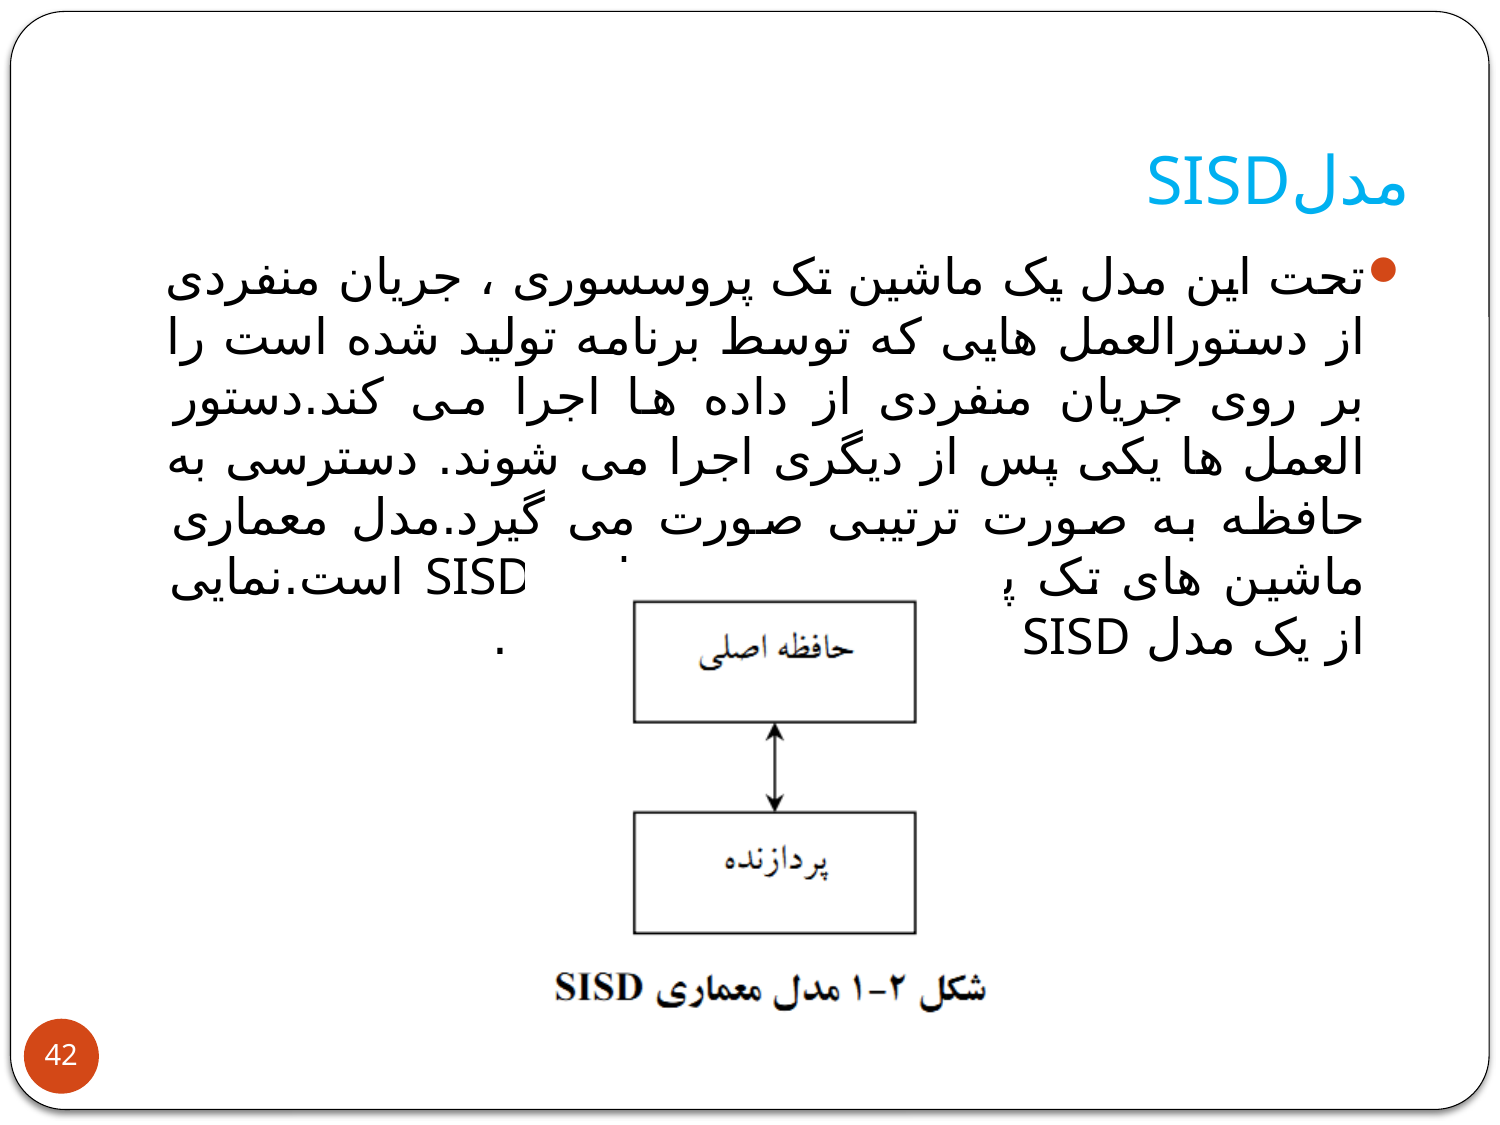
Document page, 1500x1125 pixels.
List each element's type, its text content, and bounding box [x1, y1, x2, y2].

title مدلSISD [150, 45, 1425, 233]
slide_number 42 [23, 1018, 99, 1094]
picture [524, 562, 1004, 1043]
list تحت این مدل یک ماشین تک پروسسوری ، جریان منفردی از دستورالعمل هایی که توسط برنامه تولید شده است را بر روی جریان منفردی از داده ها اجرا می کند.دستور العمل ها یکی پس از دیگری اجرا می شوند. دسترسی به حافظه به صورت ترتیبی صورت می گیرد.مدل معماری ماشین های تک پروسسوری ، معماری SISD است.نمایی از یک مدل SISD در شکل زیر آمده است . [150, 237, 1425, 988]
